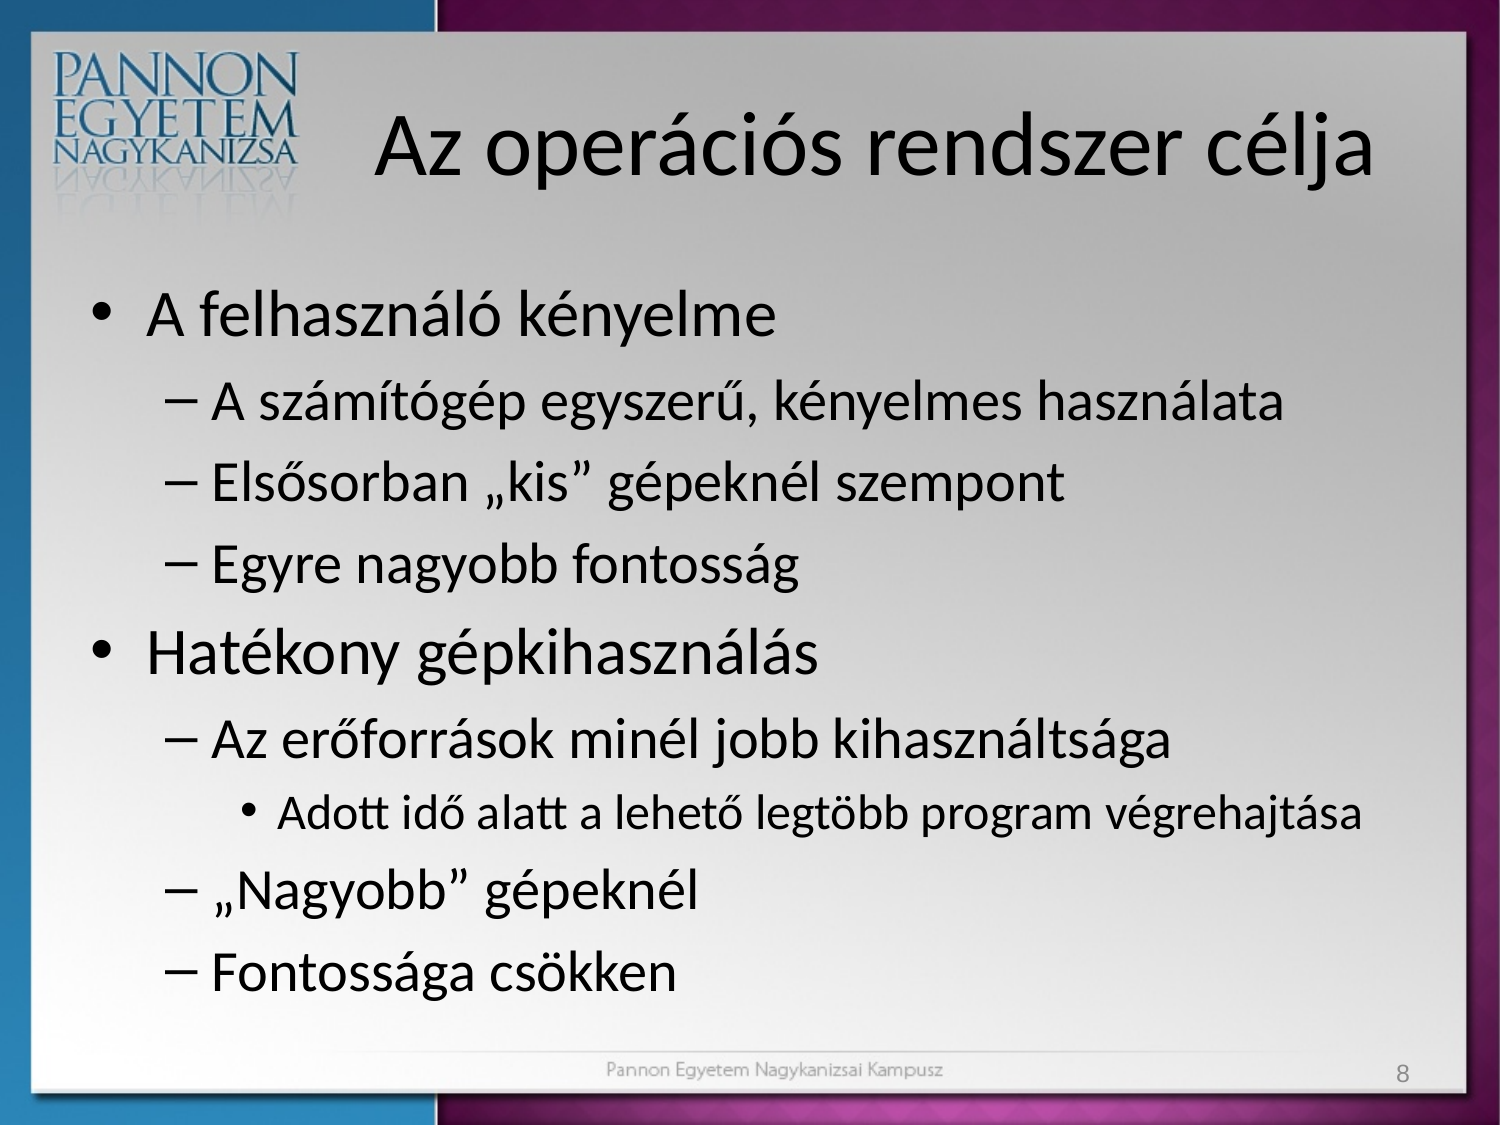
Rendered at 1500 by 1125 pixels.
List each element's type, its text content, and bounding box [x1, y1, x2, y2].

list A felhasználó kényelme A számítógép egyszerű, kényelmes használata Elsősorban „kis” gépeknél szempont Egyre nagyobb fontosság Hatékony gépkihasználás Az erőforrások minél jobb kihasználtsága Adott idő alatt a lehető legtöbb program végrehajtása „Nagyobb” gépeknél Fontossága csökken [75, 262, 1425, 1063]
slide_number 8 [1074, 1042, 1425, 1103]
picture [0, 0, 1500, 1125]
title Az operációs rendszer célja [328, 45, 1425, 233]
